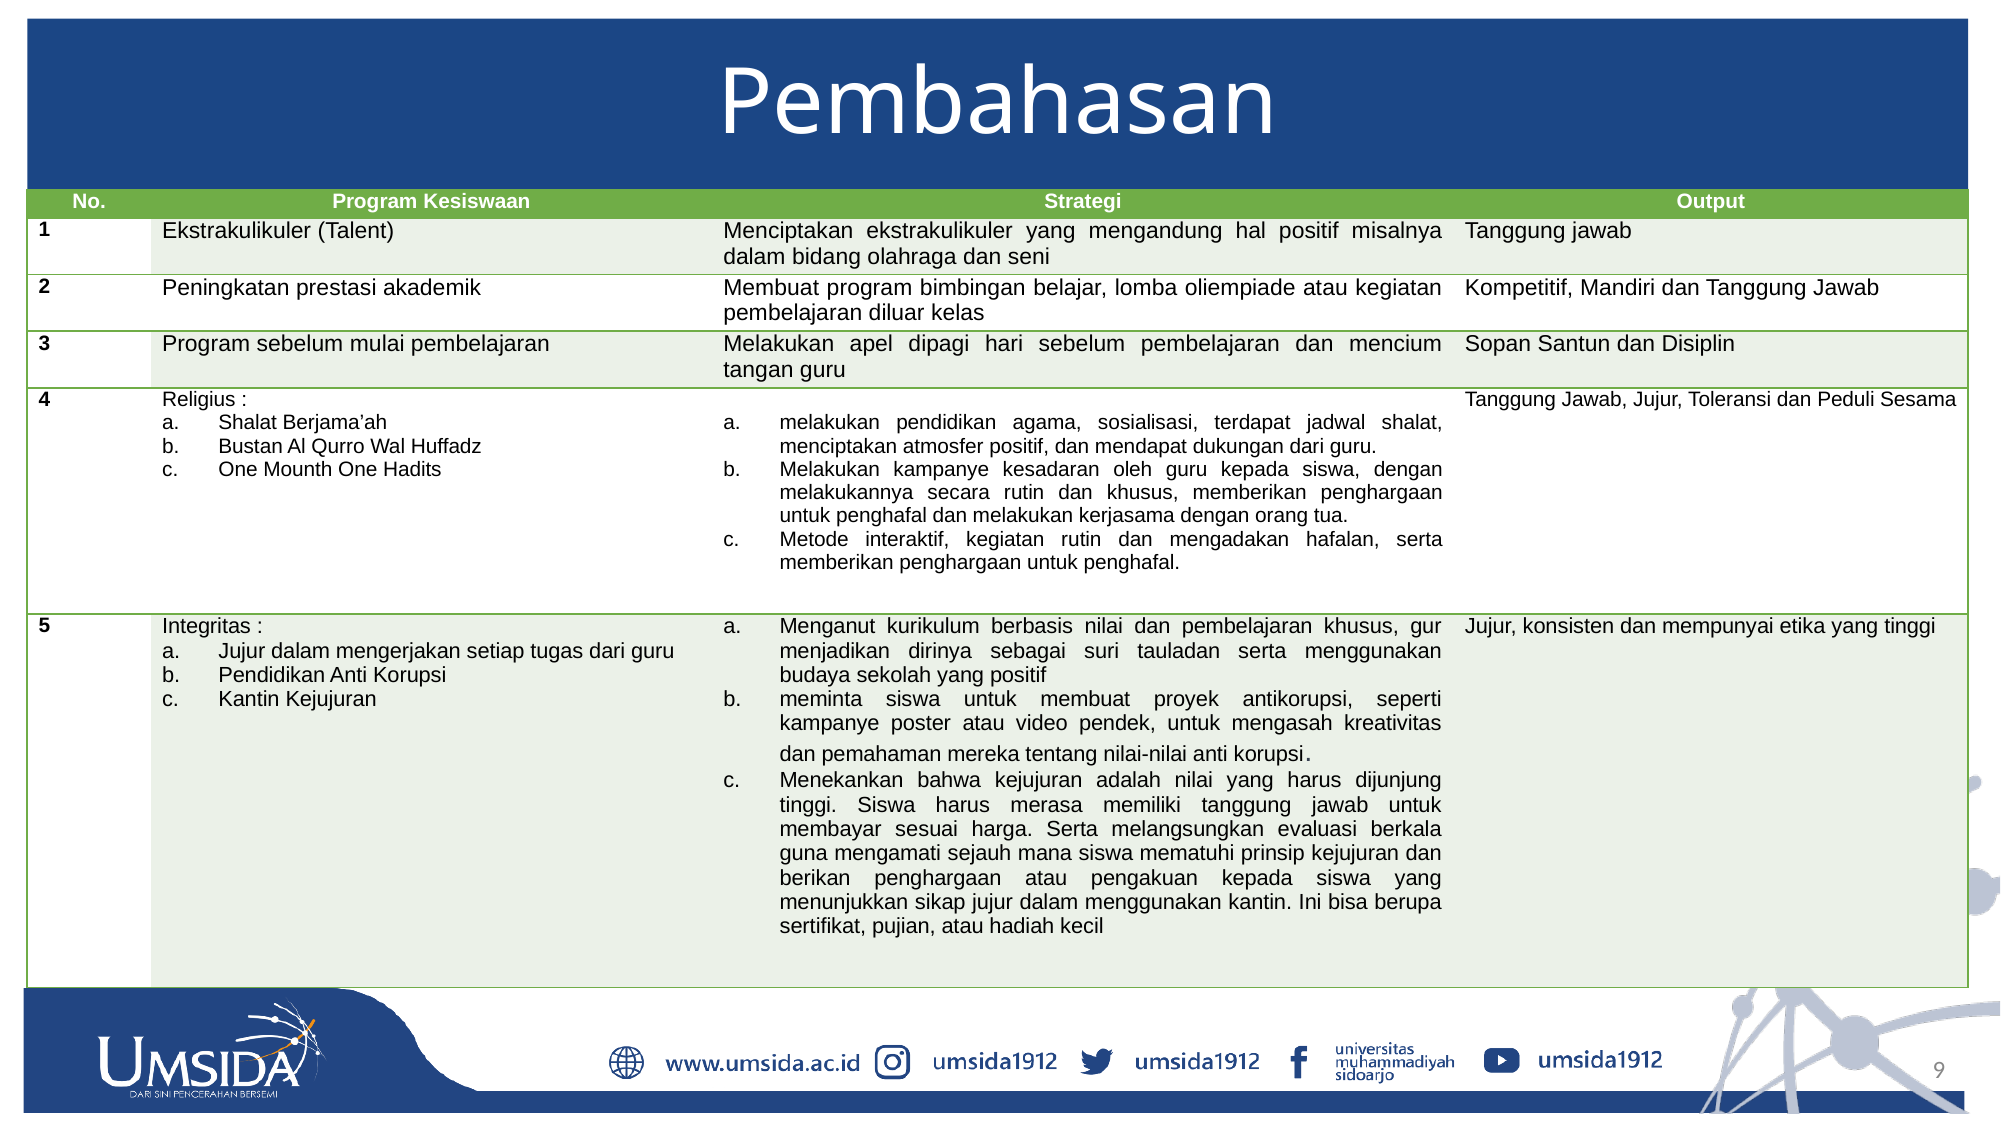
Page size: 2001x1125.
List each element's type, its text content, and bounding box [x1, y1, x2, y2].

table_header No. [28, 190, 151, 217]
picture [23, 51, 2001, 1114]
table_cell Ekstrakulikuler (Talent) [151, 219, 712, 274]
table_cell Tanggung Jawab, Jujur, Toleransi dan Peduli Sesama [1454, 389, 1967, 613]
table_cell 4 [28, 389, 151, 613]
table_cell Jujur, konsisten dan mempunyai etika yang tinggi [1454, 615, 1967, 987]
title Pembahasan [27, 18, 1969, 189]
table_cell 1 [28, 219, 151, 274]
table_cell Sopan Santun dan Disiplin [1454, 332, 1967, 387]
table_cell Kompetitif, Mandiri dan Tanggung Jawab [1454, 275, 1967, 330]
table_header Program Kesiswaan [151, 190, 712, 217]
table_cell Membuat program bimbingan belajar, lomba oliempiade atau kegiatan pembelajaran diluar kelas [712, 275, 1454, 330]
table_cell Menganut kurikulum berbasis nilai dan pembelajaran khusus, gur menjadikan dirinya sebagai suri tauladan serta menggunakan budaya sekolah yang positif meminta siswa untuk membuat proyek antikorupsi, seperti kampanye poster atau video pendek, untuk mengasah kreativitas dan pemahaman mereka tentang nilai-nilai anti korupsi. Menekankan bahwa kejujuran adalah nilai yang harus dijunjung tinggi. Siswa harus merasa memiliki tanggung jawab untuk membayar sesuai harga. Serta melangsungkan evaluasi berkala guna mengamati sejauh mana siswa mematuhi prinsip kejujuran dan berikan penghargaan atau pengakuan kepada siswa yang menunjukkan sikap jujur dalam menggunakan kantin. Ini bisa berupa sertifikat, pujian, atau hadiah kecil [712, 615, 1454, 987]
table_cell Religius : Shalat Berjama’ah Bustan Al Qurro Wal Huffadz One Mounth One Hadits [151, 389, 712, 613]
table_cell 2 [28, 275, 151, 330]
table_cell 3 [28, 332, 151, 387]
table_header Strategi [712, 190, 1454, 217]
table_cell Program sebelum mulai pembelajaran [151, 332, 712, 387]
table_cell Tanggung jawab [1454, 219, 1967, 274]
table_cell Melakukan apel dipagi hari sebelum pembelajaran dan mencium tangan guru [712, 332, 1454, 387]
table_cell Peningkatan prestasi akademik [151, 275, 712, 330]
table_cell Integritas : Jujur dalam mengerjakan setiap tugas dari guru Pendidikan Anti Korupsi Kantin Kejujuran [151, 615, 712, 987]
table_header Output [1454, 190, 1967, 217]
table_cell melakukan pendidikan agama, sosialisasi, terdapat jadwal shalat, menciptakan atmosfer positif, dan mendapat dukungan dari guru. Melakukan kampanye kesadaran oleh guru kepada siswa, dengan melakukannya secara rutin dan khusus, memberikan penghargaan untuk penghafal dan melakukan kerjasama dengan orang tua. Metode interaktif, kegiatan rutin dan mengadakan hafalan, serta memberikan penghargaan untuk penghafal. [712, 389, 1454, 613]
table_cell Menciptakan ekstrakulikuler yang mengandung hal positif misalnya dalam bidang olahraga dan seni [712, 219, 1454, 274]
table_cell 5 [28, 615, 151, 987]
